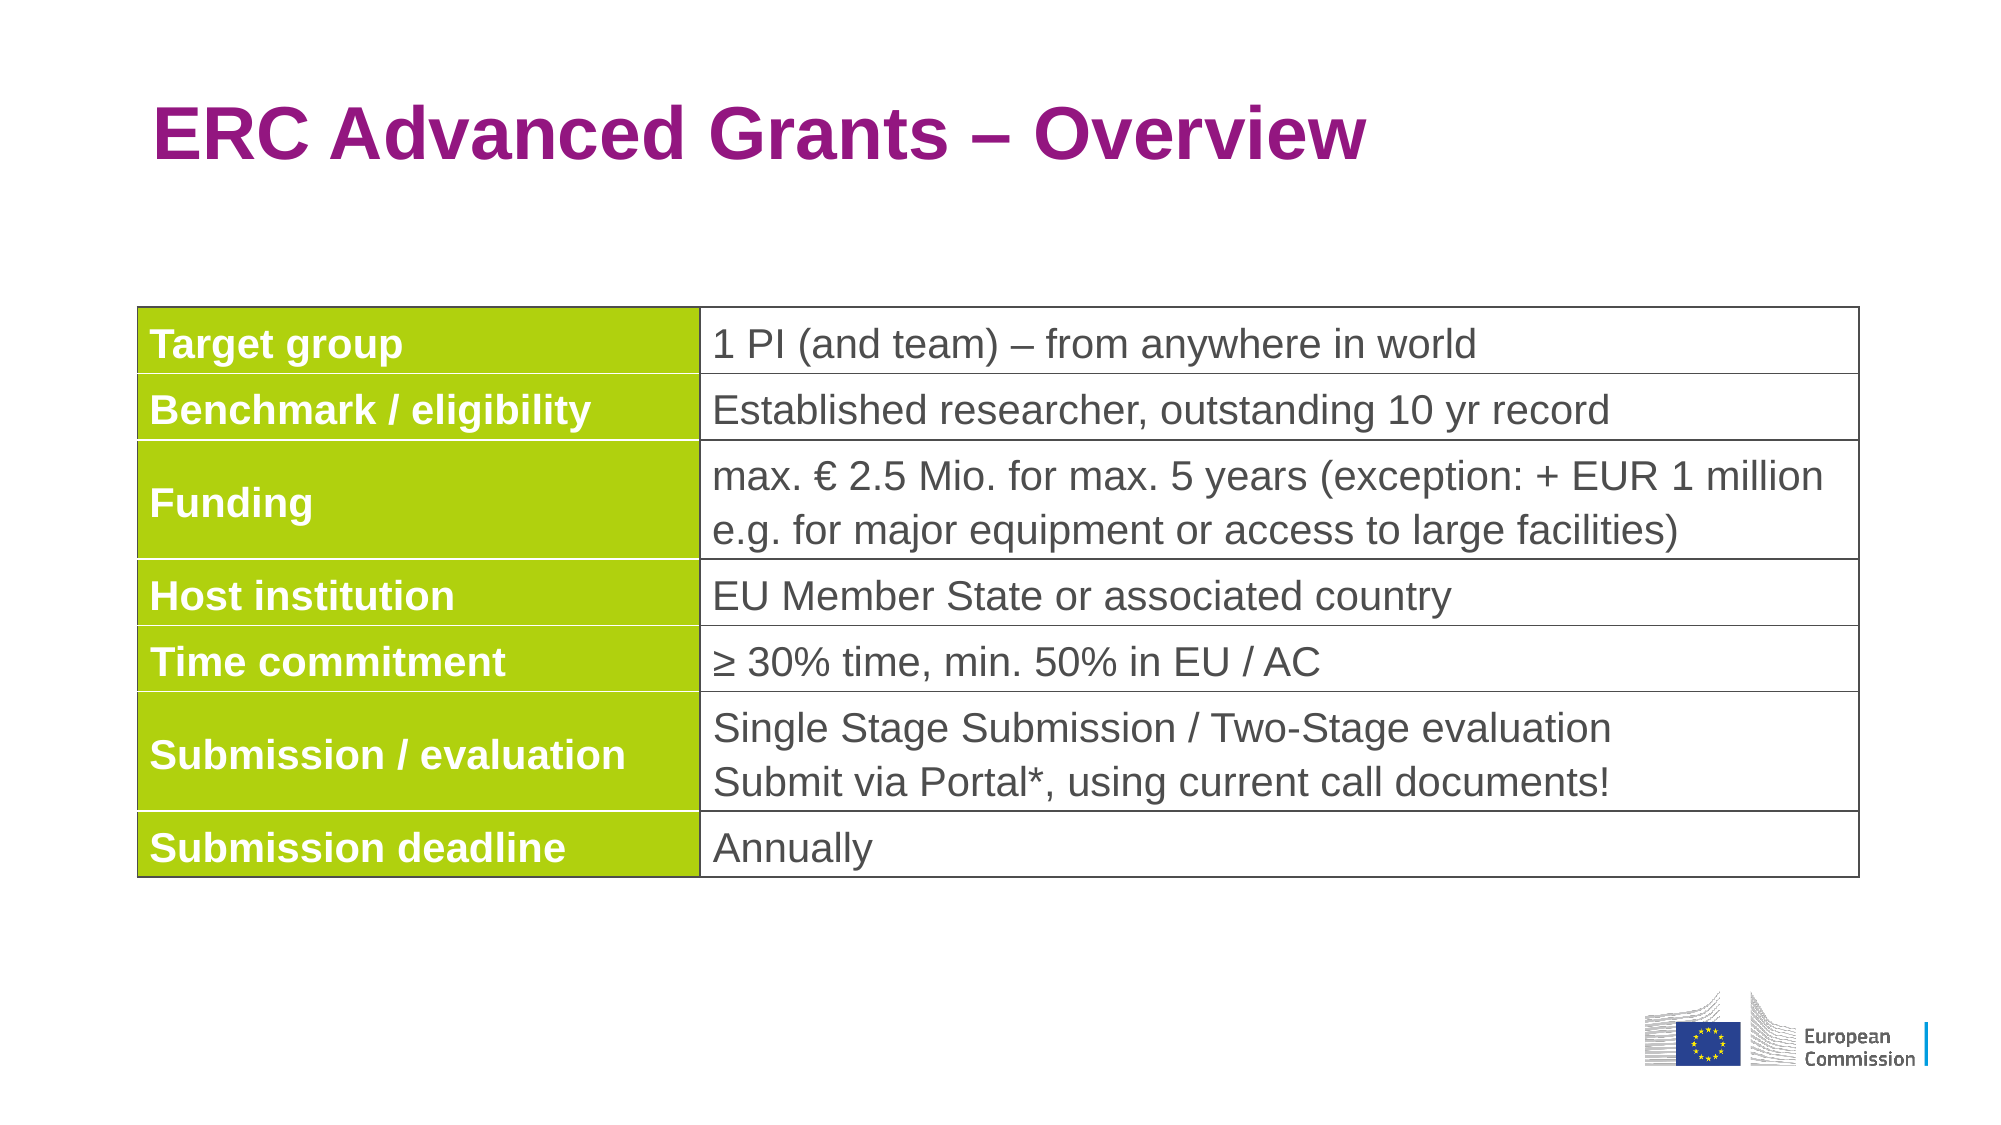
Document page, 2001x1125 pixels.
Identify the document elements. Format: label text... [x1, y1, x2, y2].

table_header Target group [138, 308, 699, 373]
table_cell Benchmark / eligibility [138, 374, 699, 439]
table_header 1 PI (and team) – from anywhere in world [701, 308, 1858, 373]
table_cell Annually [701, 812, 1858, 876]
table_cell Funding [138, 441, 699, 558]
picture [1645, 991, 1928, 1066]
table_cell EU Member State or associated country [701, 560, 1858, 625]
table_cell Submission deadline [138, 812, 699, 876]
table_cell Time commitment [138, 626, 699, 691]
table_cell ≥ 30% time, min. 50% in EU / AC [701, 626, 1858, 691]
table_cell Established researcher, outstanding 10 yr record [701, 374, 1858, 439]
table_cell Host institution [138, 560, 699, 625]
table_cell max. € 2.5 Mio. for max. 5 years (exception: + EUR 1 million e.g. for major equipment or access to large facilities) [701, 441, 1858, 558]
title ERC Advanced Grants – Overview [137, 76, 1863, 176]
table_cell Submission / evaluation [138, 692, 699, 810]
table_cell Single Stage Submission / Two-Stage evaluation Submit via Portal*, using current call documents! [701, 692, 1858, 810]
